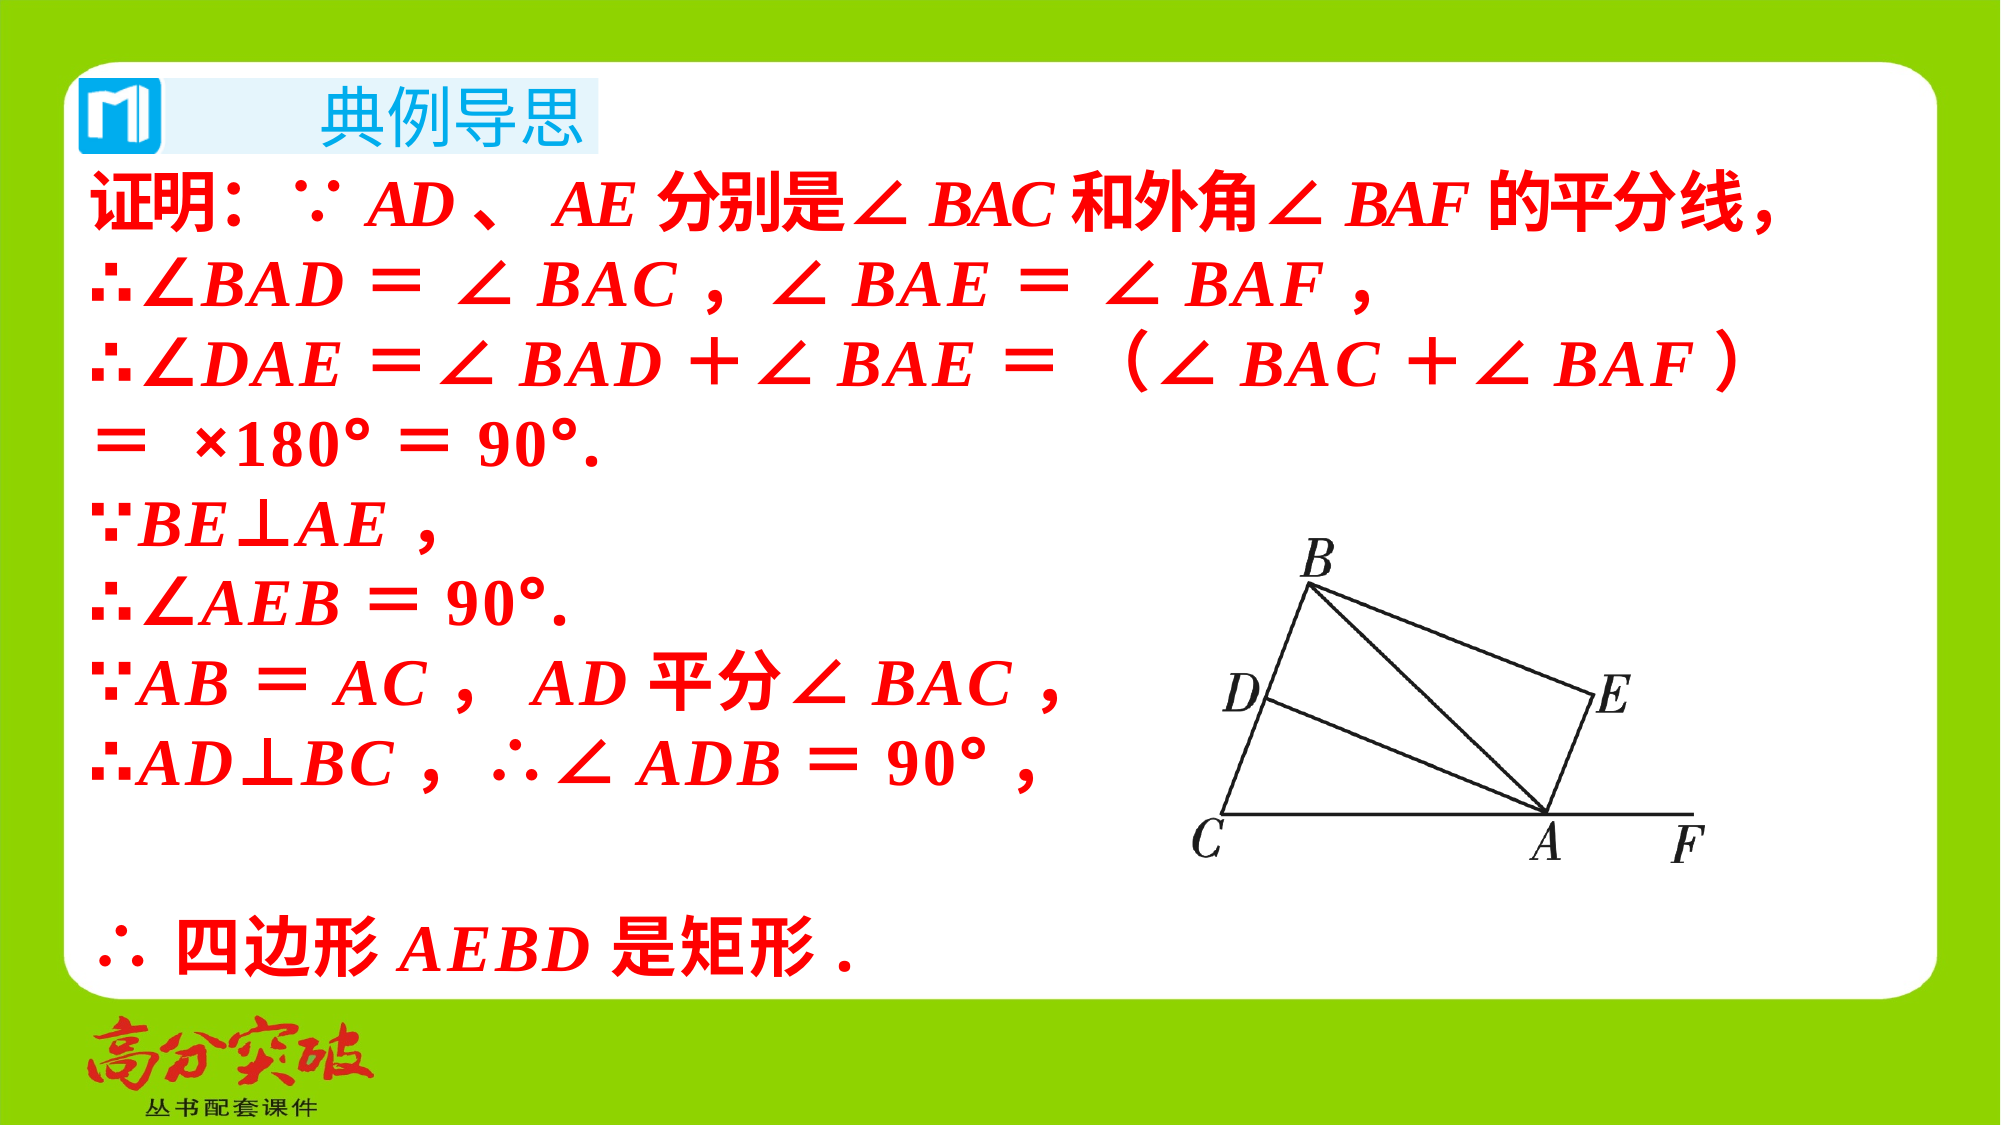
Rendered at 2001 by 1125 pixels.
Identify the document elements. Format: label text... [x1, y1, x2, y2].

text_box ∴四边形AEBD是矩形. [88, 905, 903, 996]
picture [0, 0, 2001, 1125]
